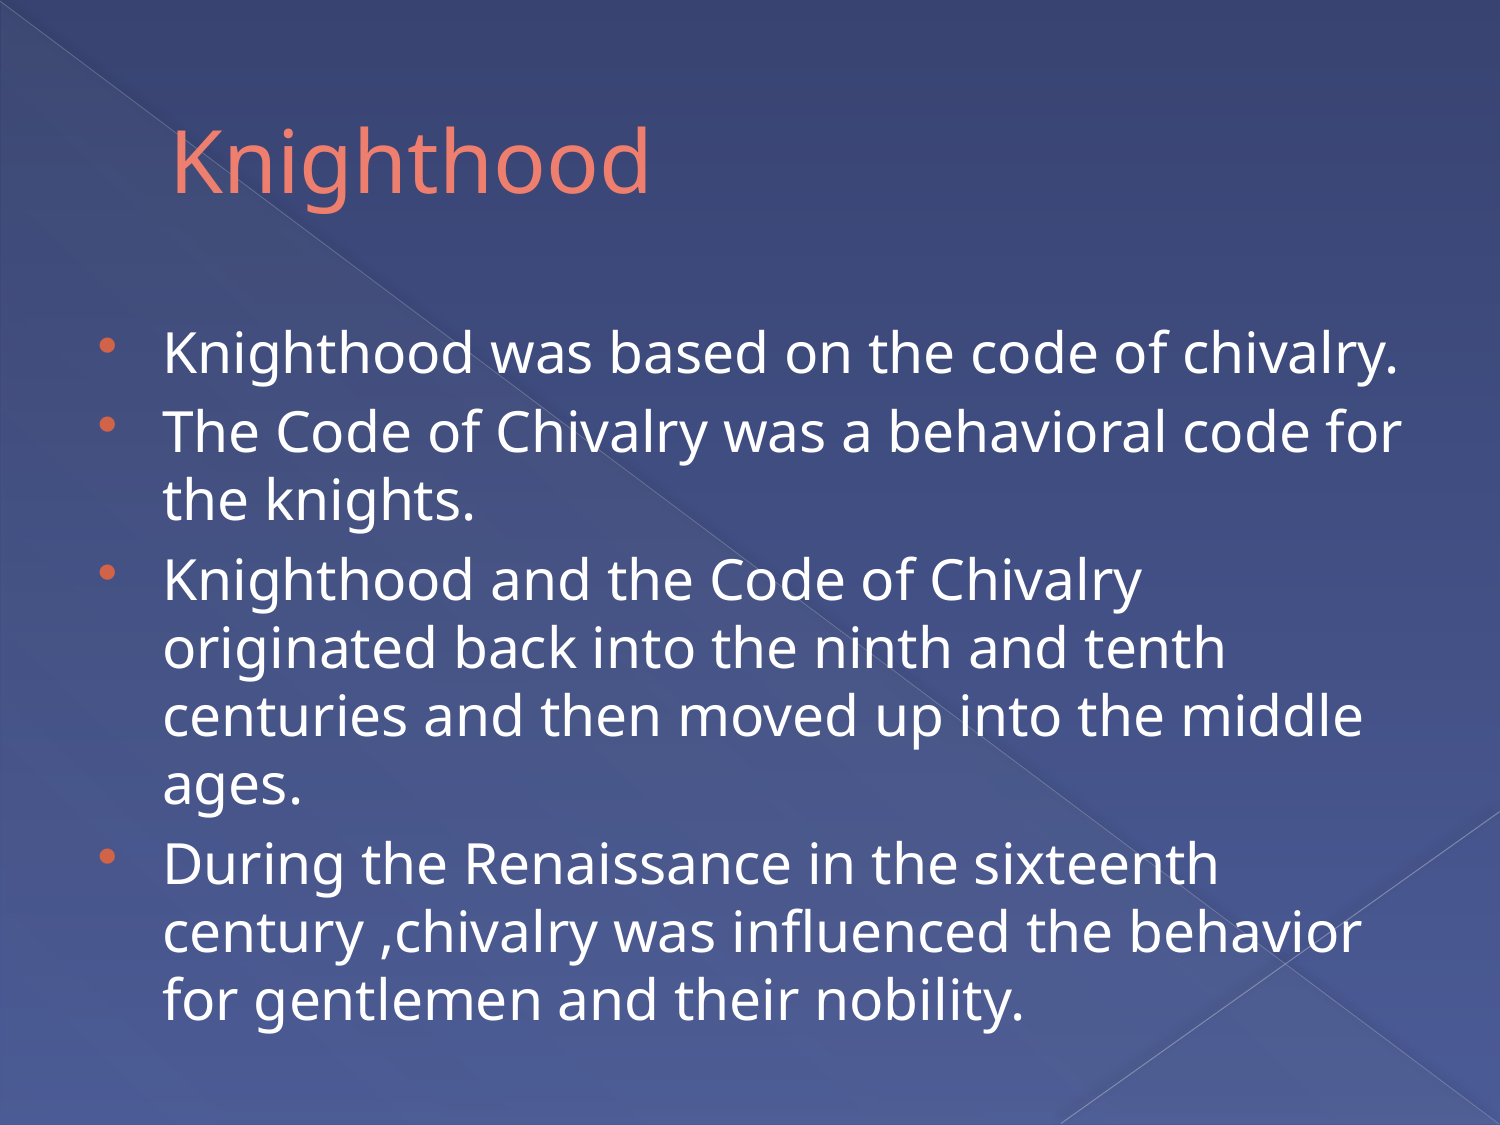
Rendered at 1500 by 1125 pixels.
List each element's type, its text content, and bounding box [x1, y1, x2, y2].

title Knighthood [75, 43, 1425, 274]
list Knighthood was based on the code of chivalry. The Code of Chivalry was a behavioral code for the knights. Knighthood and the Code of Chivalry originated back into the ninth and tenth centuries and then moved up into the middle ages. During the Renaissance in the sixteenth century ,chivalry was influenced the behavior for gentlemen and their nobility. [75, 308, 1425, 1059]
